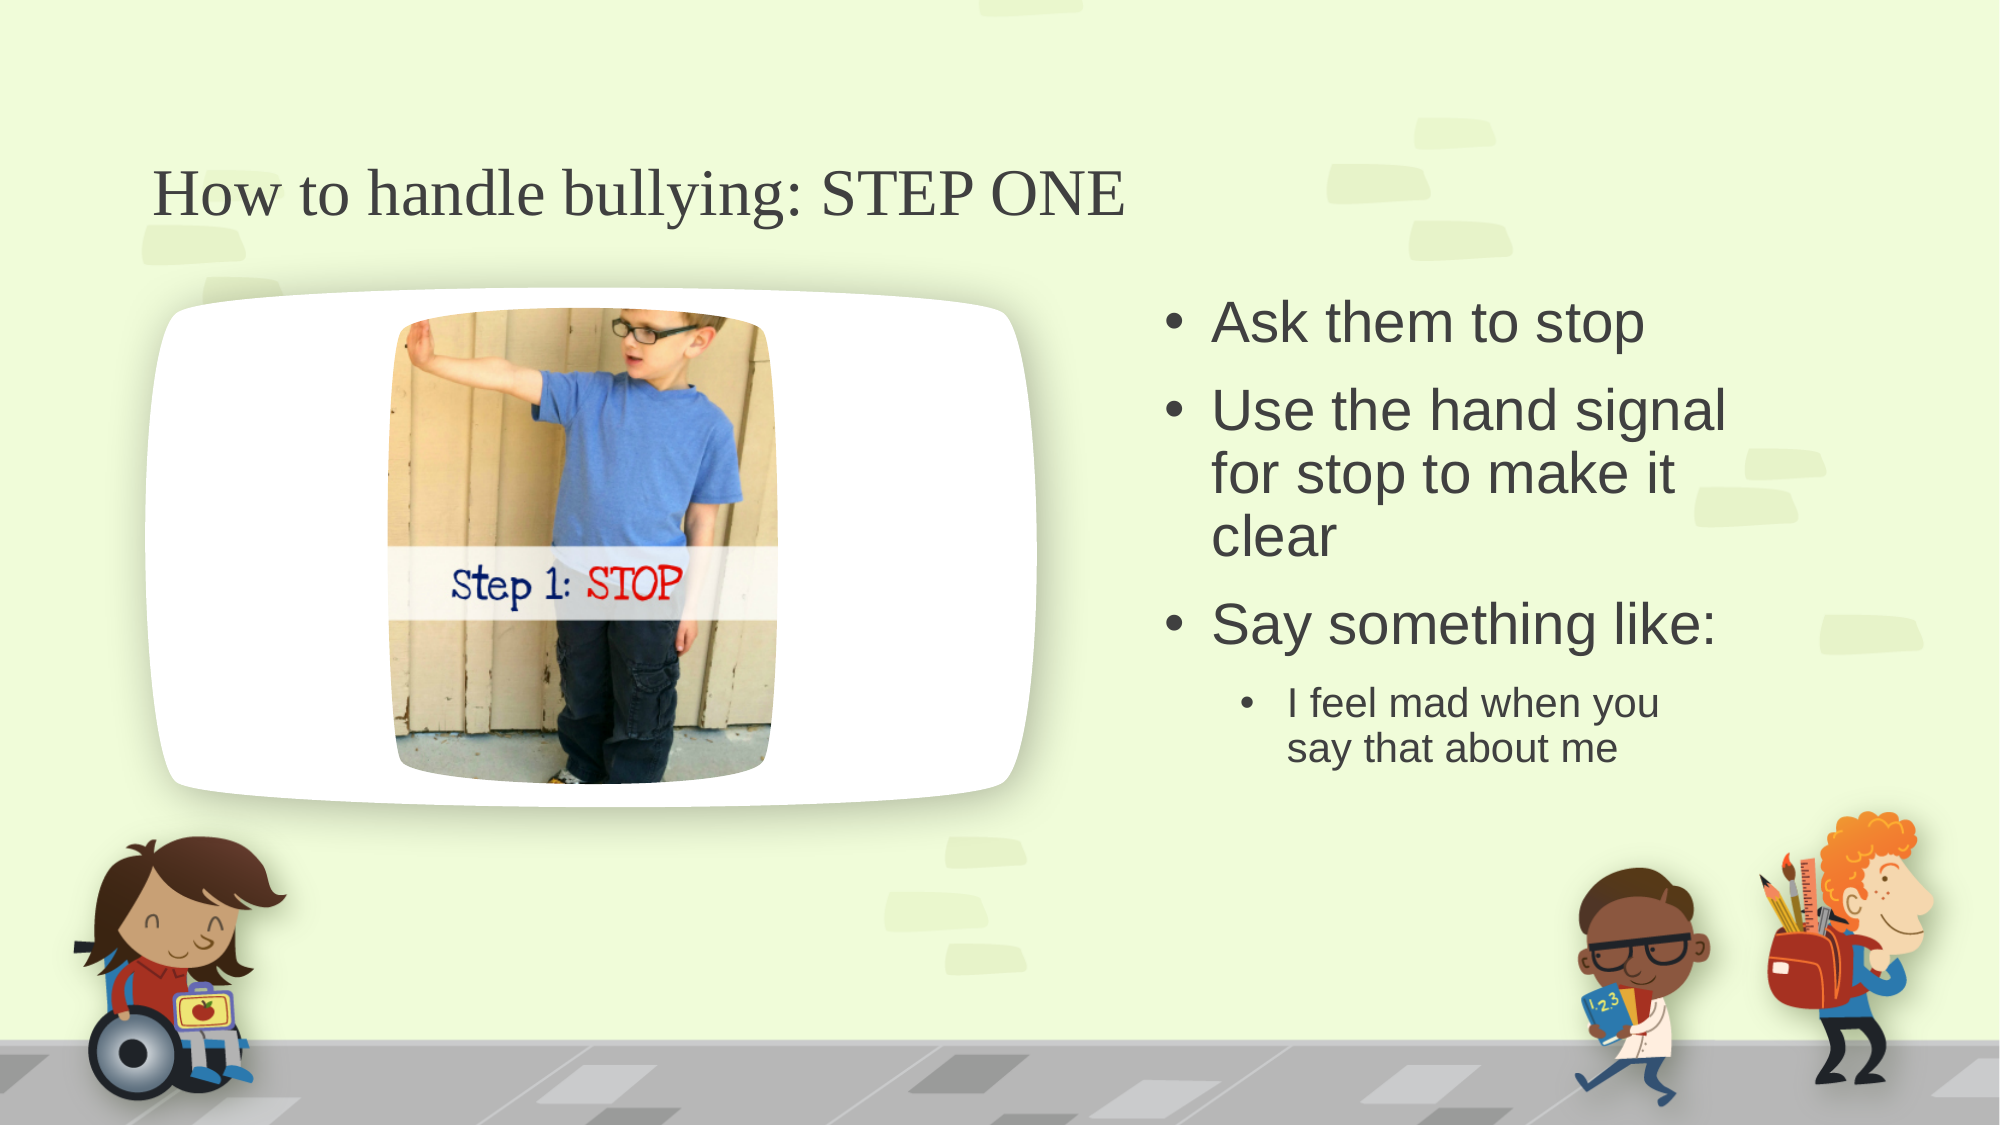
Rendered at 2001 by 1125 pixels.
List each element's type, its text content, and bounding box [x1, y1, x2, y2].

picture [0, 0, 2000, 1125]
title How to handle bullying: STEP ONE [137, 59, 1750, 238]
list Ask them to stop Use the hand signal for stop to make it clear Say something like: I feel mad when you say that about me [1149, 285, 1750, 807]
